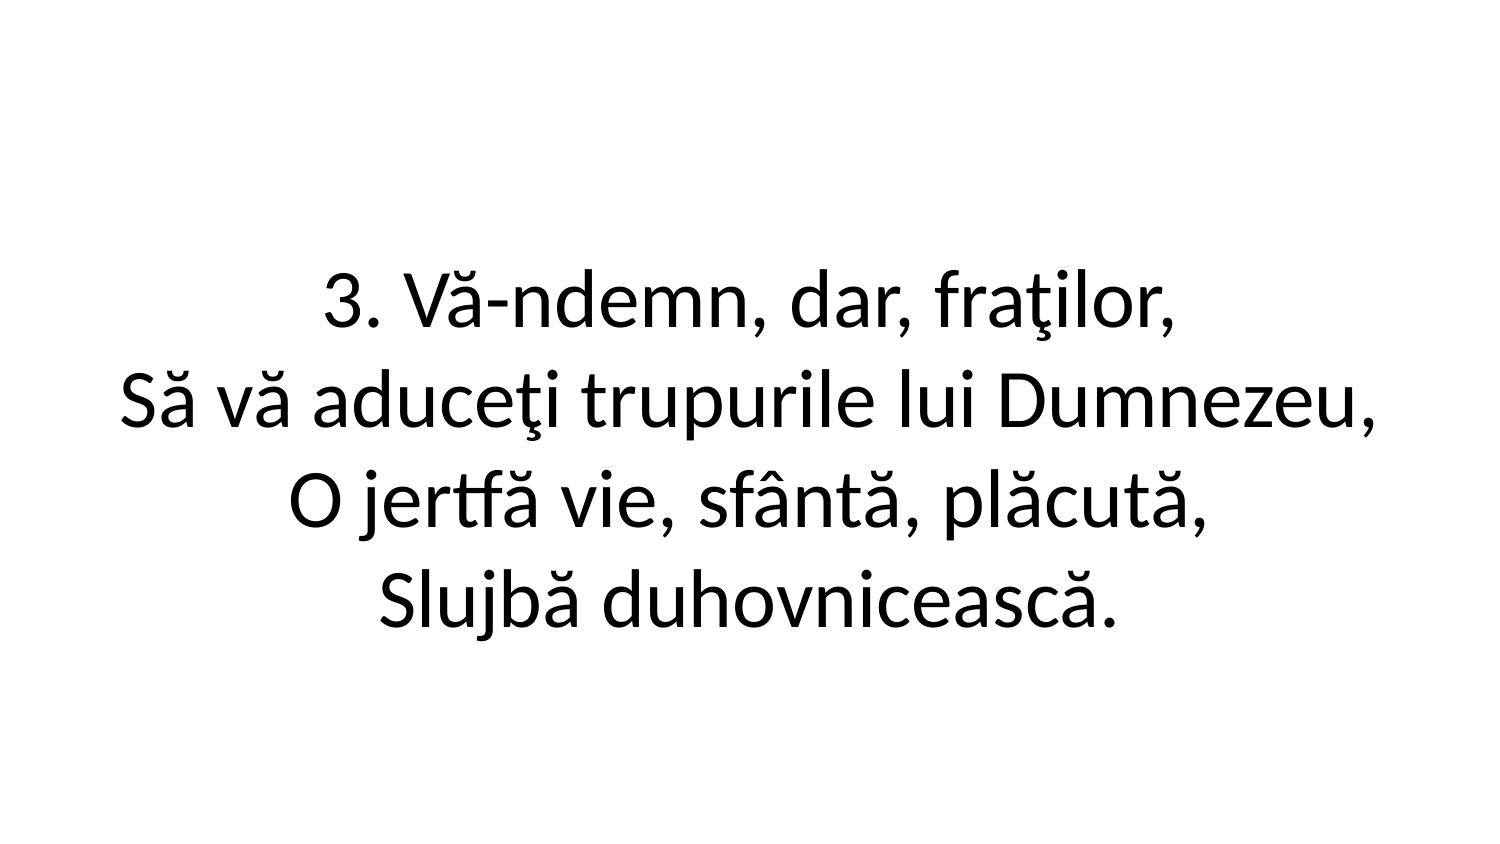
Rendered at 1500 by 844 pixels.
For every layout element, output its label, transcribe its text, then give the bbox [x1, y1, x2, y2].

text_box 3. Vă-ndemn, dar, fraţilor, Să vă aduceţi trupurile lui Dumnezeu, O jertfă vie, sfântă, plăcută, Slujbă duhovnicească. [104, 192, 1395, 652]
